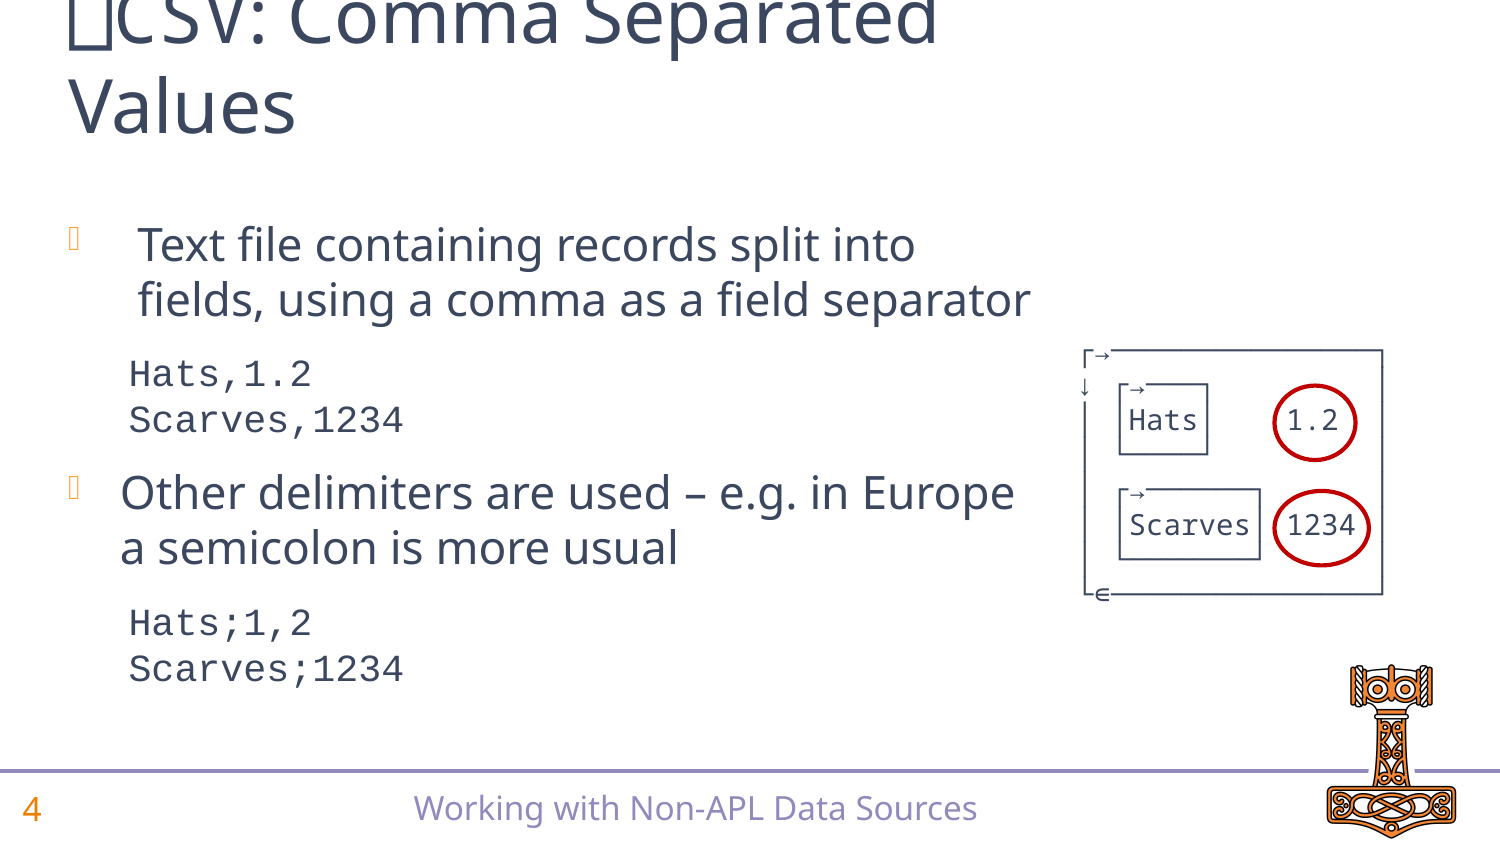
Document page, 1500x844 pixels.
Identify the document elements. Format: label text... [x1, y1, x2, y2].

title ⎕CSV: Comma Separated Values [53, 43, 1203, 157]
picture [1320, 655, 1461, 844]
text_box [1272, 488, 1371, 568]
text_box ┌→───────────────┐ ↓ ┌→───┐ │ │ │Hats│ 1.2 │ │ └────┘ │ │ ┌→──────┐ │ │ │Scarves│ 1234 │ │ └───────┘ │ └∊───────────────┘ [1061, 324, 1411, 619]
text_box [1272, 383, 1358, 463]
list Text file containing records split into fields, using a comma as a field separator Hats,1.2 Scarves,1234 Other delimiters are used – e.g. in Europe a semicolon is more usual Hats;1,2 Scarves;1234 [53, 207, 1053, 740]
